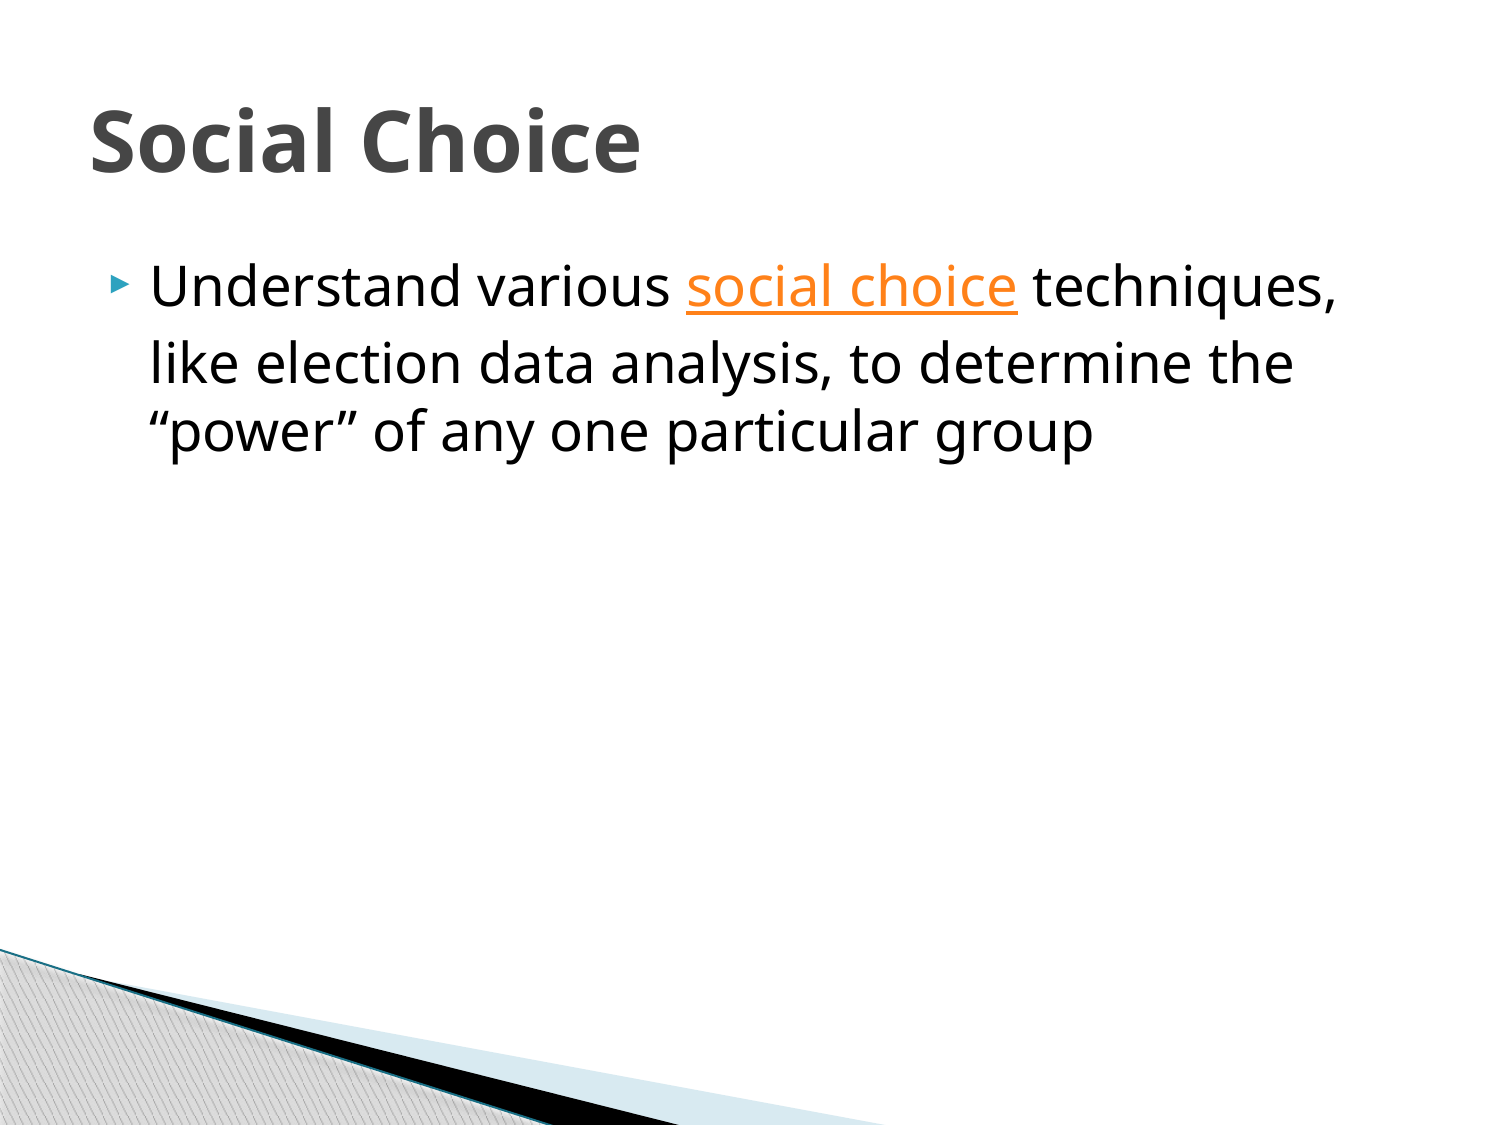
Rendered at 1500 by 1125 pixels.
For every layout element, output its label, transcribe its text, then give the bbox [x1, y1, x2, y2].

list Understand various social choice techniques, like election data analysis, to determine the “power” of any one particular group [75, 243, 1425, 986]
title Social Choice [75, 45, 1425, 233]
